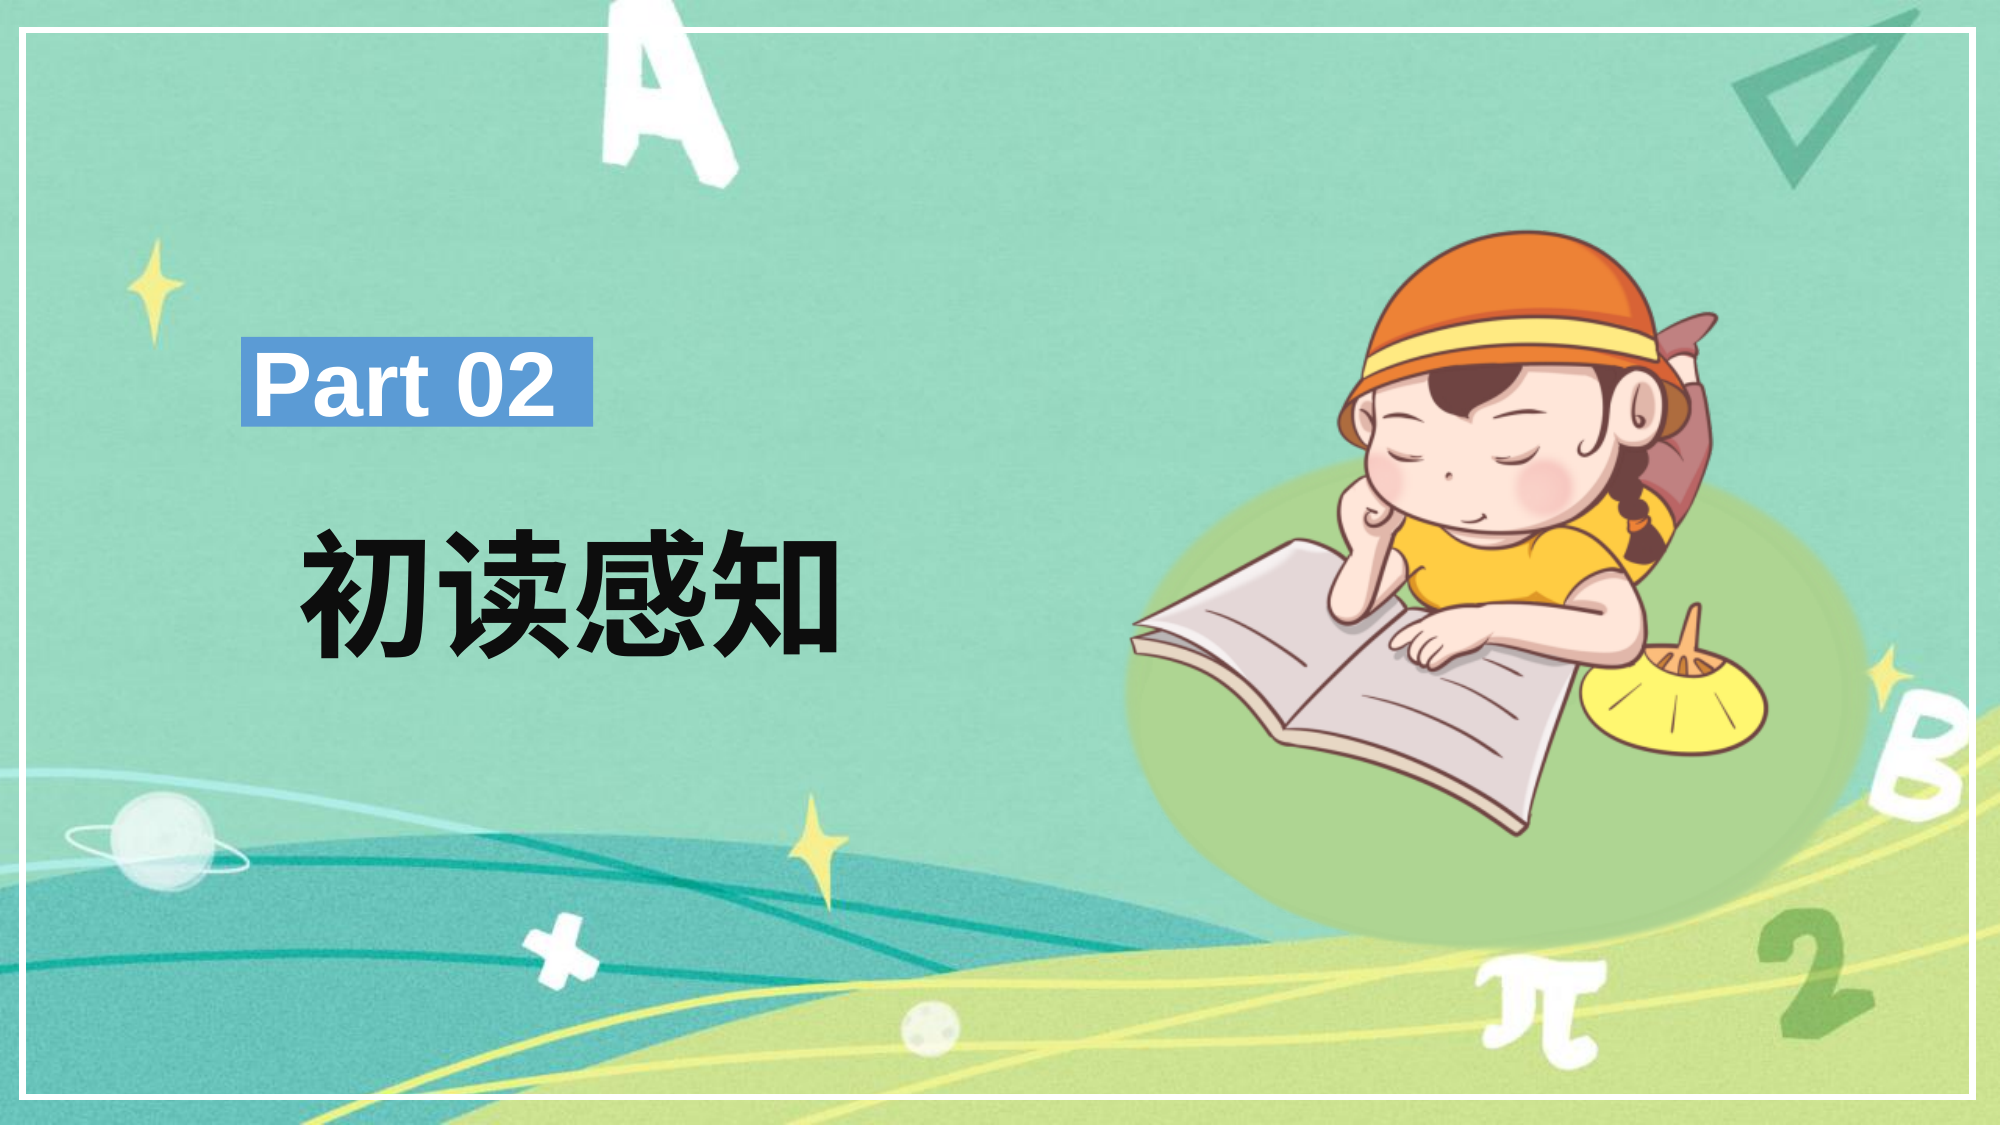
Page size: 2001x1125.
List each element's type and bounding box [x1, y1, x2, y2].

picture [0, 0, 2000, 1125]
text_box [236, 317, 612, 444]
